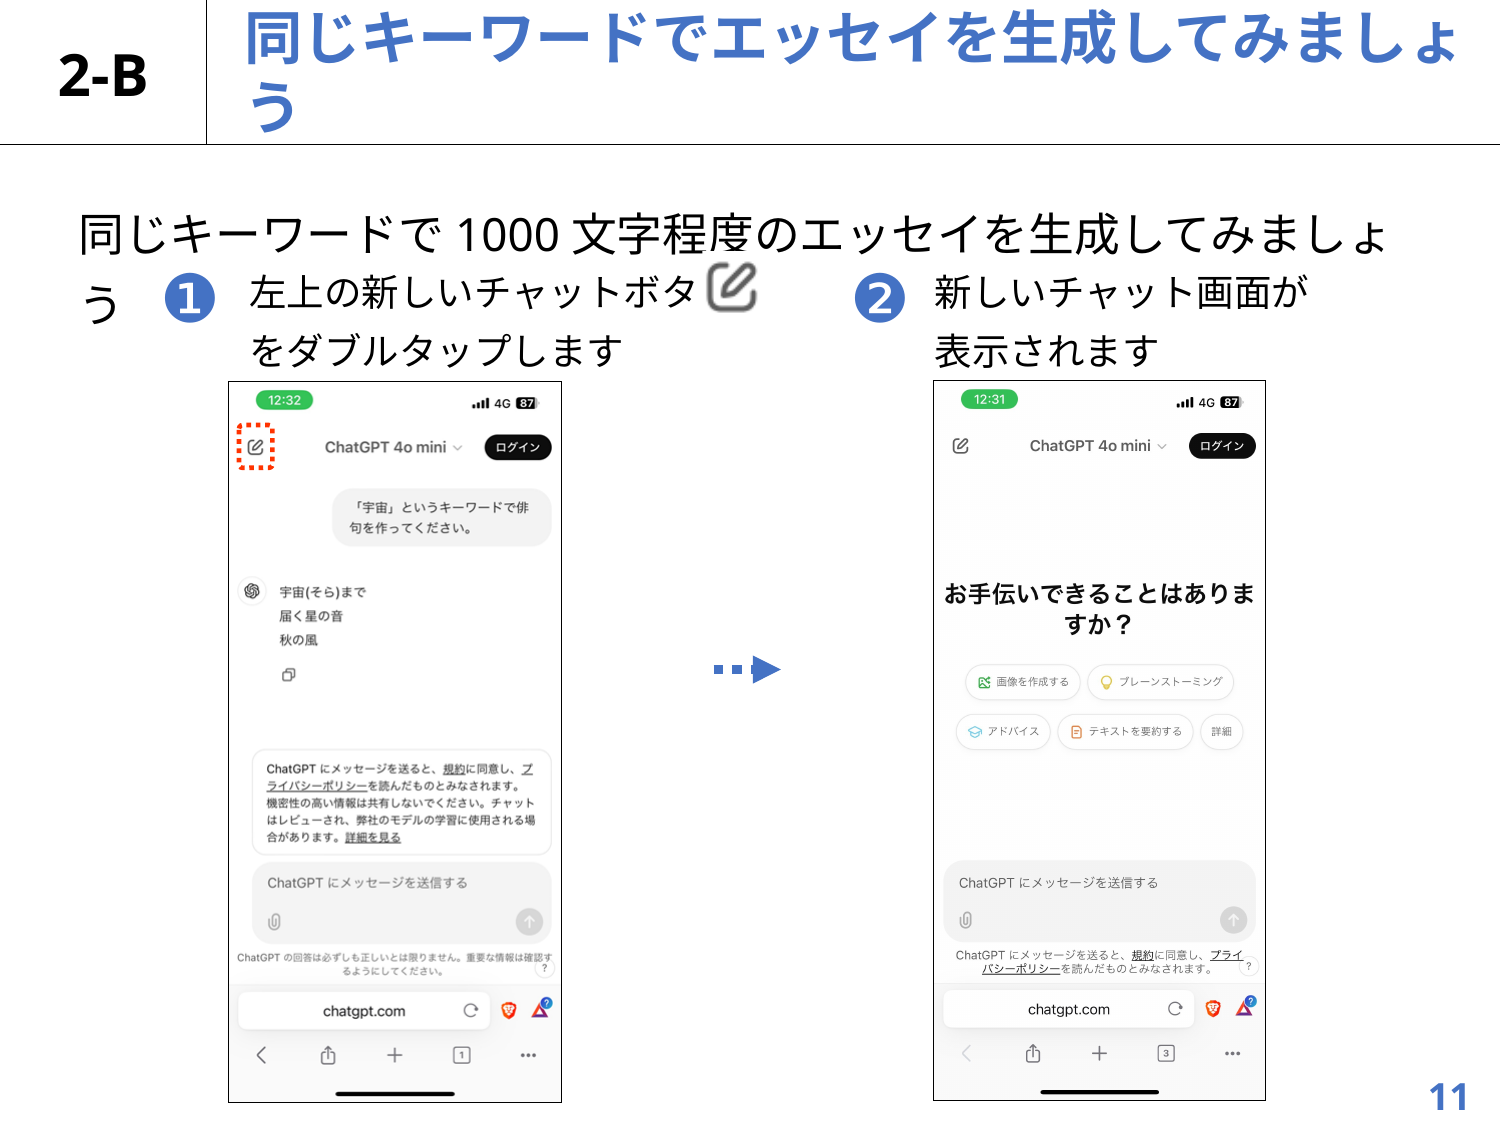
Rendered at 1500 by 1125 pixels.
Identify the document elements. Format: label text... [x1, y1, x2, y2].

text_box 左上の新しいチャットボタン をダブルタップします [234, 248, 836, 381]
picture [702, 251, 764, 319]
title 2-B [0, 0, 207, 147]
text_box 11 [1402, 1065, 1497, 1125]
text_box ❷ [835, 248, 919, 343]
text_box 同じキーワードでエッセイを生成してみましょう [230, 0, 1500, 158]
picture [228, 381, 562, 1103]
text_box 新しいチャット画面が 表示されます [919, 248, 1500, 380]
picture [932, 380, 1266, 1101]
text_box ❶ [145, 248, 223, 343]
text_box 同じキーワードで1000文字程度のエッセイを生成してみましょう [63, 181, 1437, 254]
